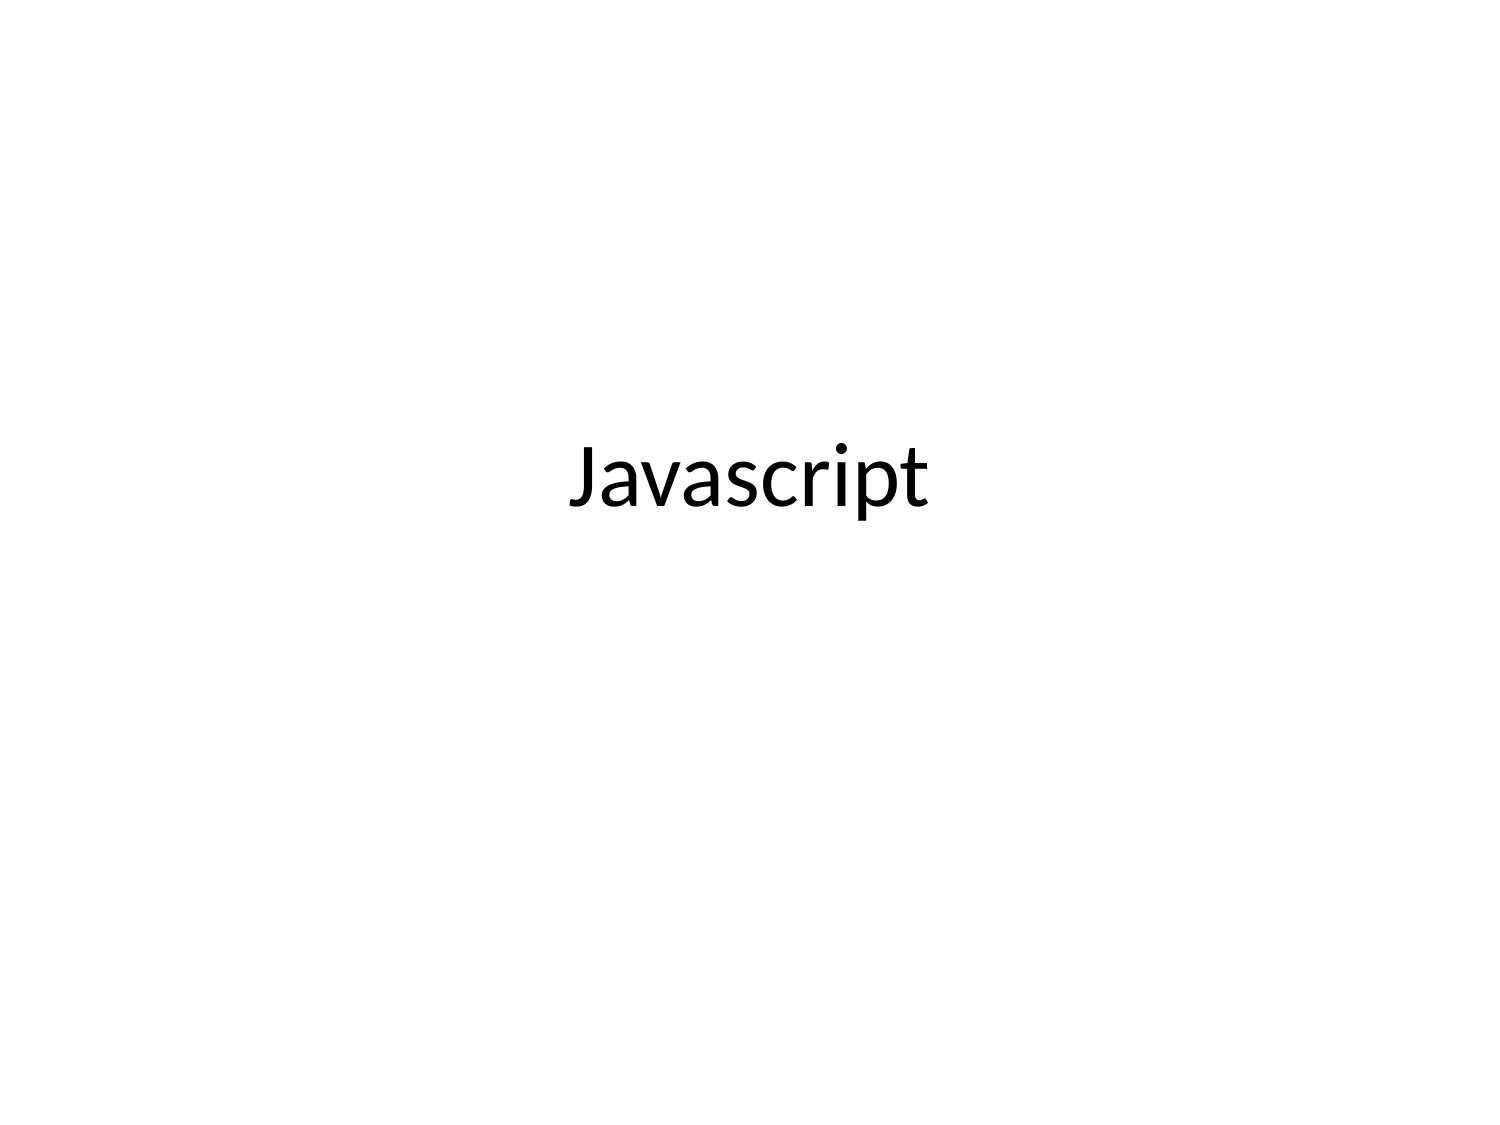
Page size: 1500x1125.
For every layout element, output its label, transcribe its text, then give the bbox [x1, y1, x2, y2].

title Javascript [112, 349, 1388, 591]
